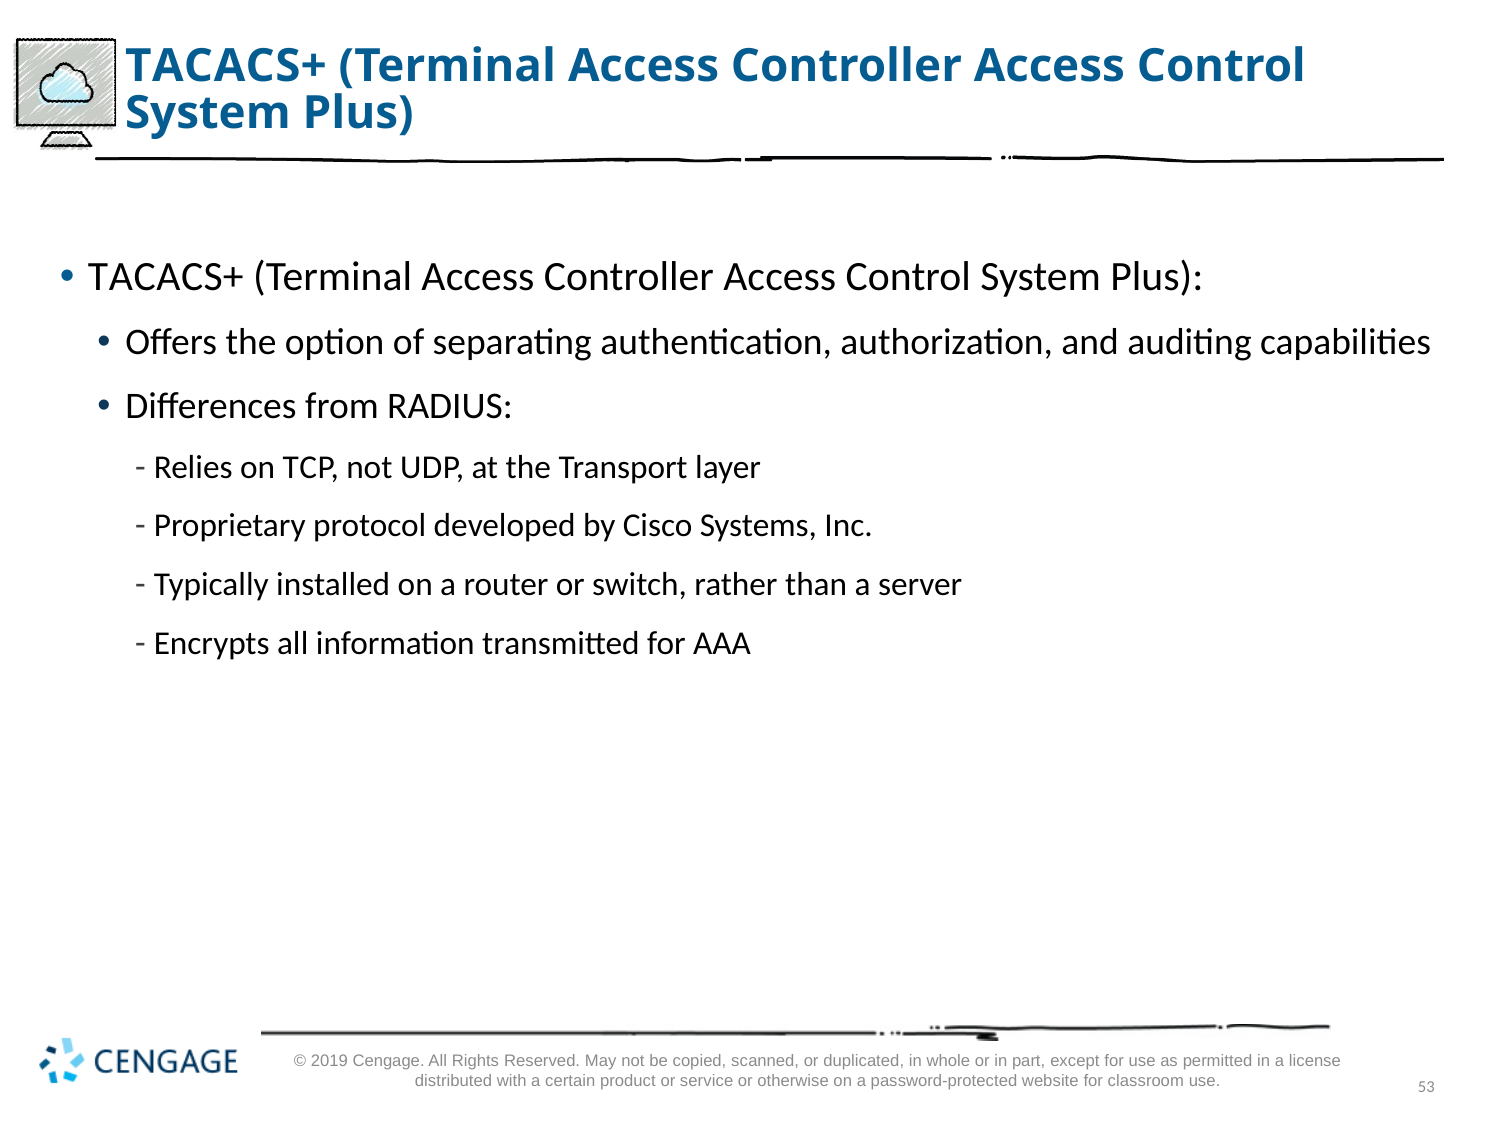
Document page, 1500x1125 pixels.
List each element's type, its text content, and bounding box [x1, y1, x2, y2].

list T A C A C S+ (Terminal Access Controller Access Control System Plus): Offers the option of separating authentication, authorization, and auditing capabilities Differences from RADIUS: Relies on T C P, not U D P, at the Transport layer Proprietary protocol developed by Cisco Systems, Inc. Typically installed on a router or switch, rather than a server Encrypts all information transmitted for AAA [59, 252, 1441, 667]
picture [13, 36, 117, 151]
picture [19, 1024, 250, 1096]
picture [95, 155, 1444, 163]
picture [261, 1024, 1331, 1041]
title T A C A C S+ (Terminal Access Controller Access Control System Plus) [125, 66, 1442, 116]
footer © 2019 Cengage. All Rights Reserved. May not be copied, scanned, or duplicated, in whole or in part, except for use as permitted in a license distributed with a certain product or service or otherwise on a password-protected website for classroom use. [262, 1050, 1375, 1091]
